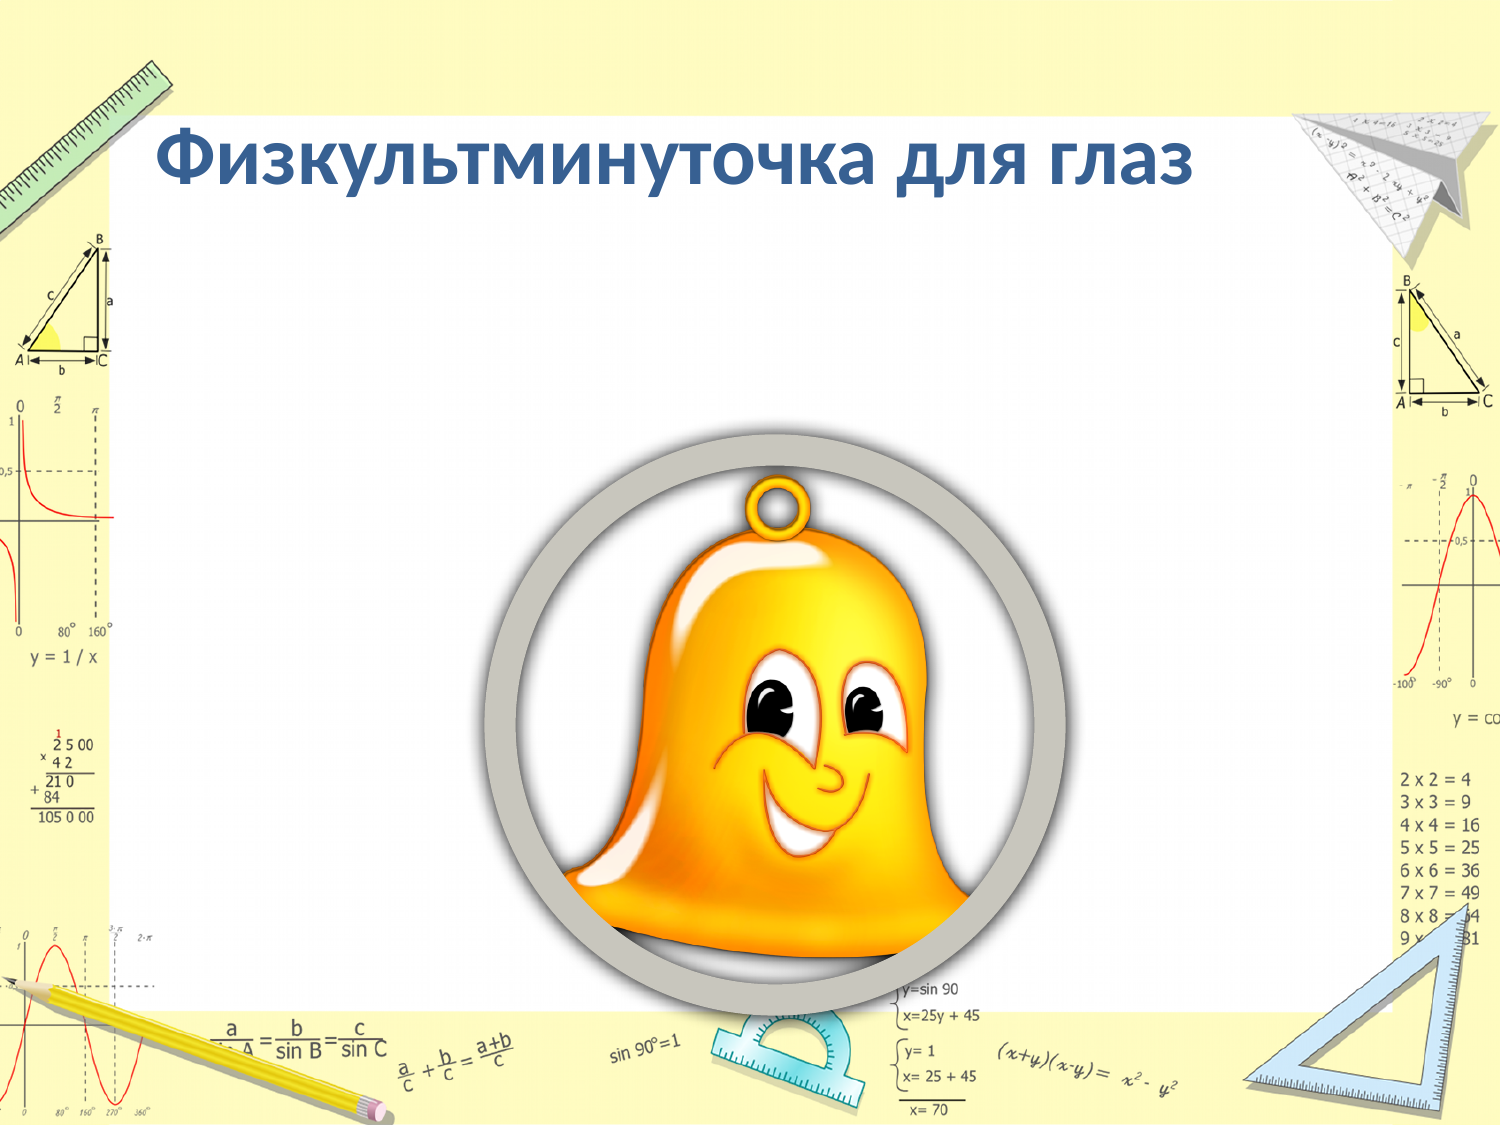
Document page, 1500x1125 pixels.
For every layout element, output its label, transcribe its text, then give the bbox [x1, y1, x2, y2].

picture [0, 0, 1500, 1125]
text_box Физкультминуточка для глаз [140, 93, 1383, 209]
